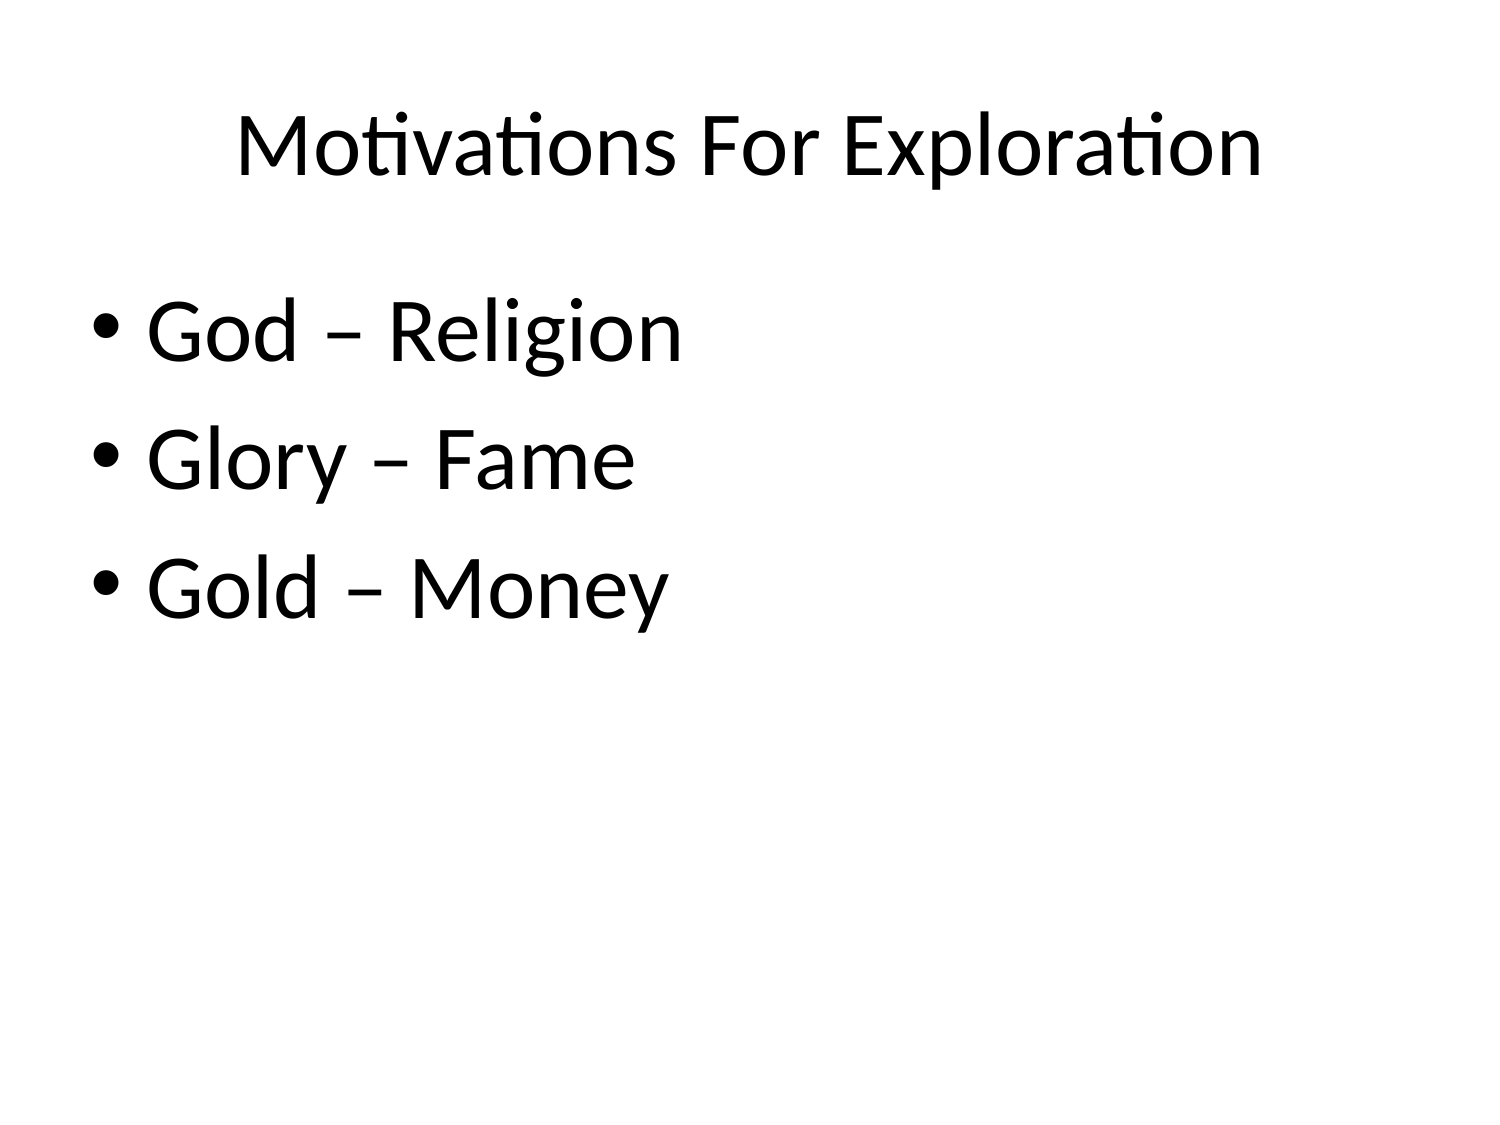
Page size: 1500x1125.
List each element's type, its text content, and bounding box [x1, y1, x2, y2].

list God – Religion Glory – Fame Gold – Money [75, 262, 1425, 1005]
title Motivations For Exploration [75, 45, 1425, 233]
